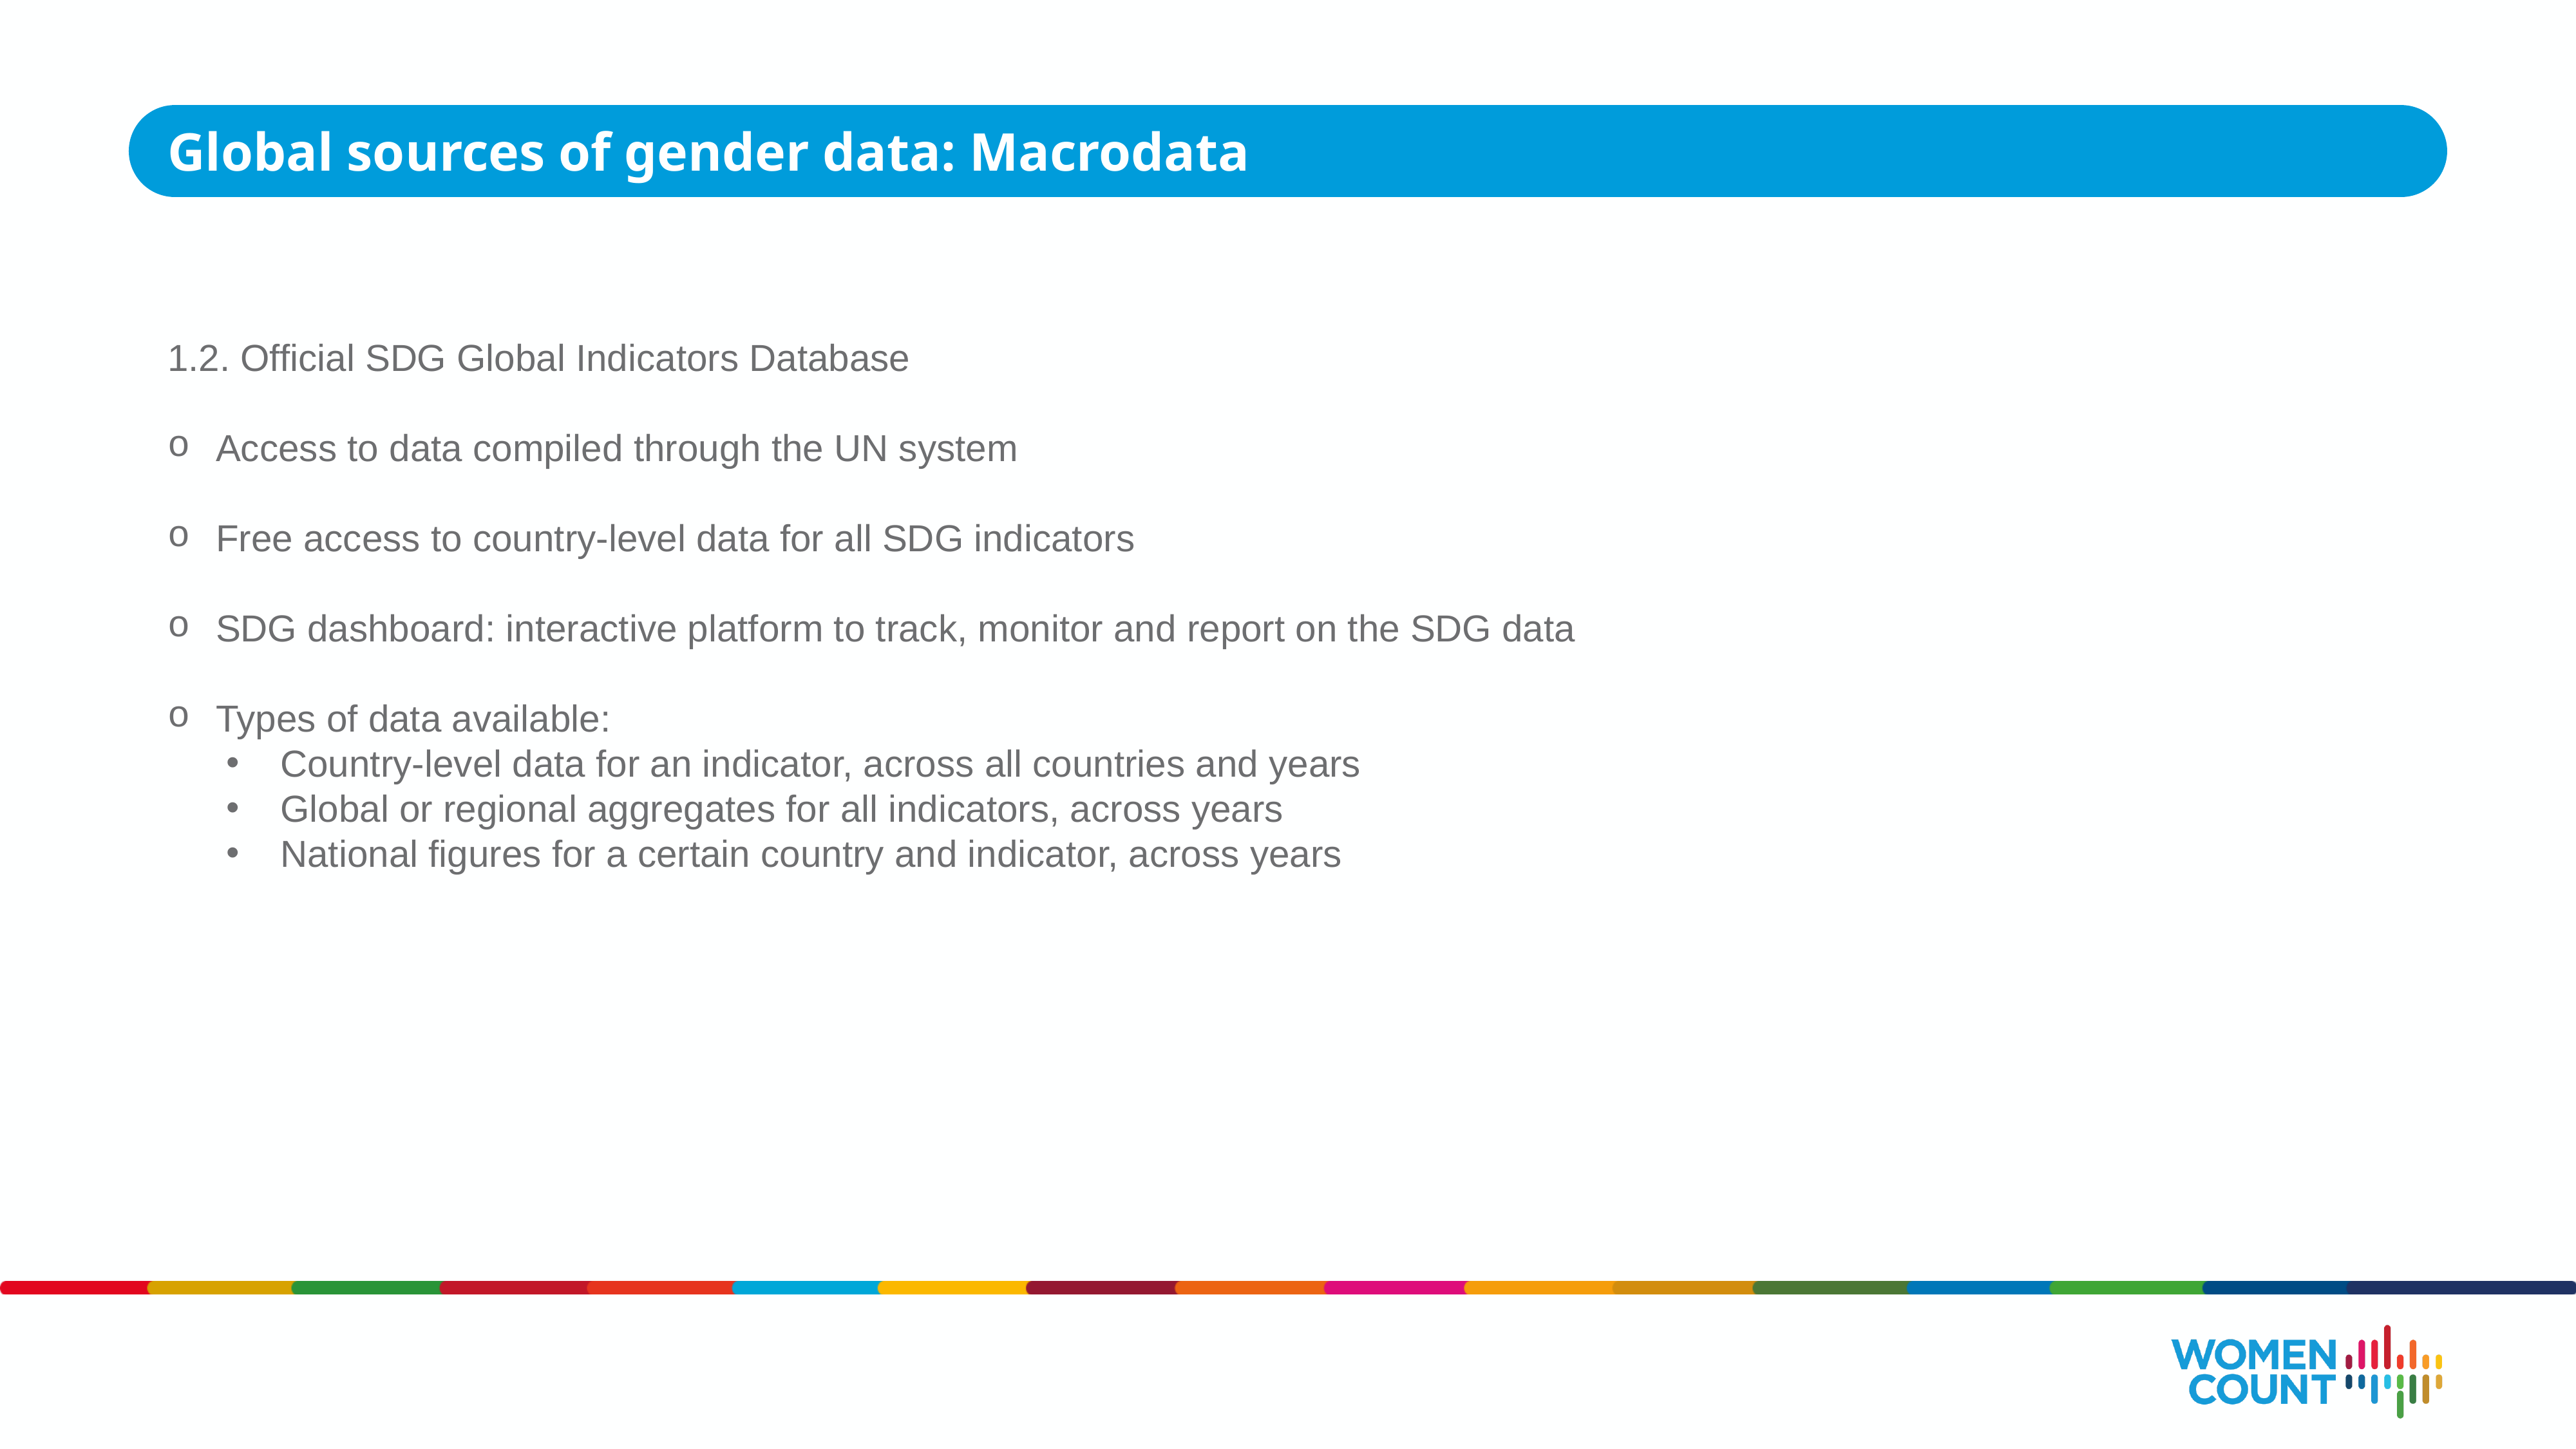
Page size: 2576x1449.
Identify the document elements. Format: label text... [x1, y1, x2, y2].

list Global sources of gender data: Macrodata [167, 119, 2411, 245]
list 1.2. Official SDG Global Indicators Database Access to data compiled through the UN system Free access to country-level data for all SDG indicators SDG dashboard: interactive platform to track, monitor and report on the SDG data Types of data available: Country-level data for an indicator, across all countries and years Global or regional aggregates for all indicators, across years National figures for a certain country and indicator, across years [167, 334, 2411, 972]
